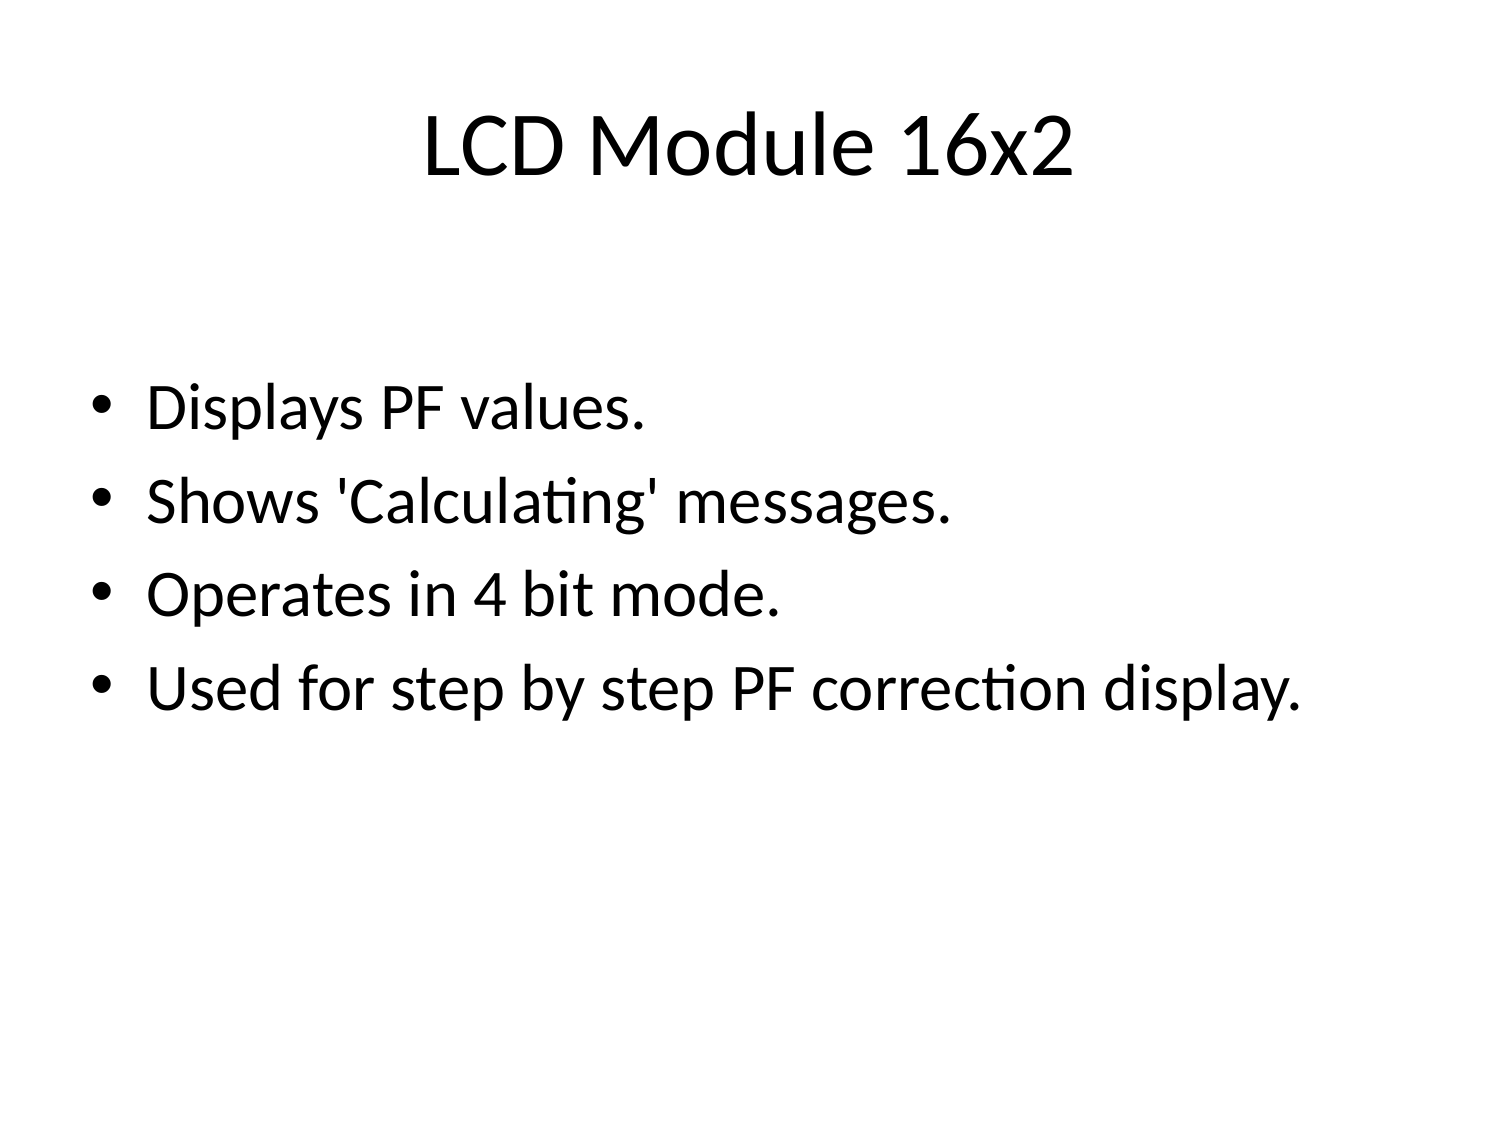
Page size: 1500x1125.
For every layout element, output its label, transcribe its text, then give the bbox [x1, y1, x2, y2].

title LCD Module 16x2 [75, 45, 1425, 233]
list Displays PF values. Shows 'Calculating' messages. Operates in 4 bit mode. Used for step by step PF correction display. [75, 262, 1425, 1005]
